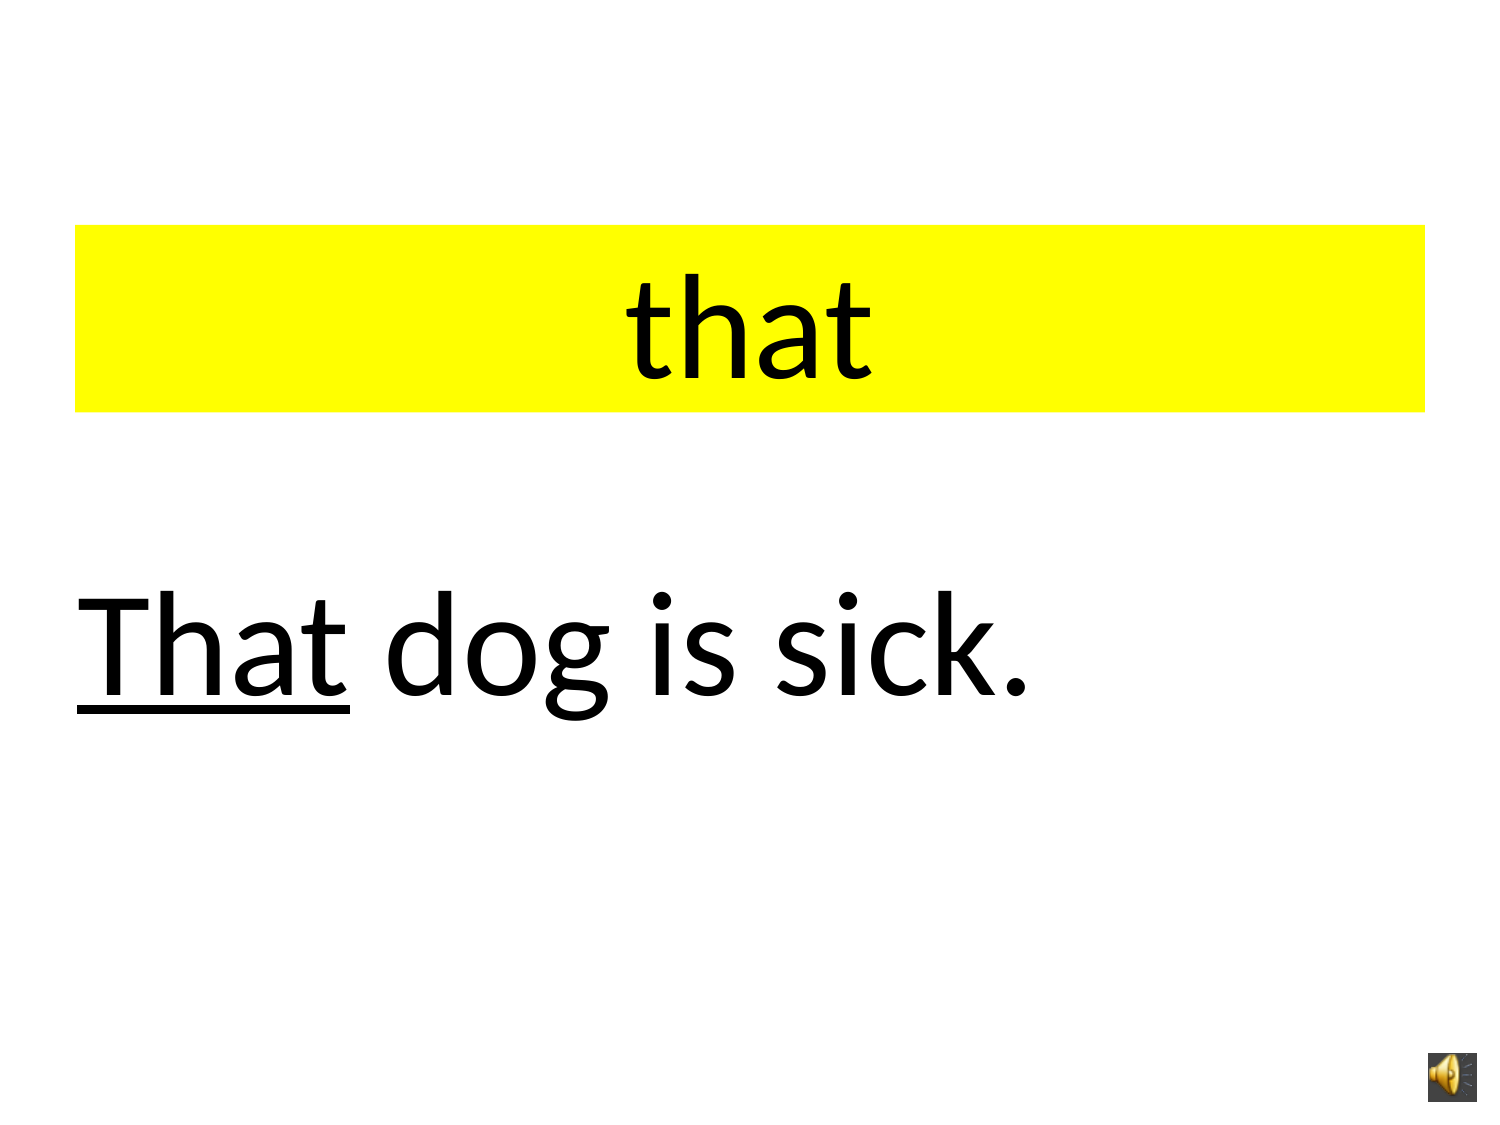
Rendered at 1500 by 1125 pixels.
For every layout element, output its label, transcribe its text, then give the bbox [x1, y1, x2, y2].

title that [75, 224, 1425, 413]
list That dog is sick. [62, 537, 1413, 738]
picture [1427, 1052, 1478, 1103]
